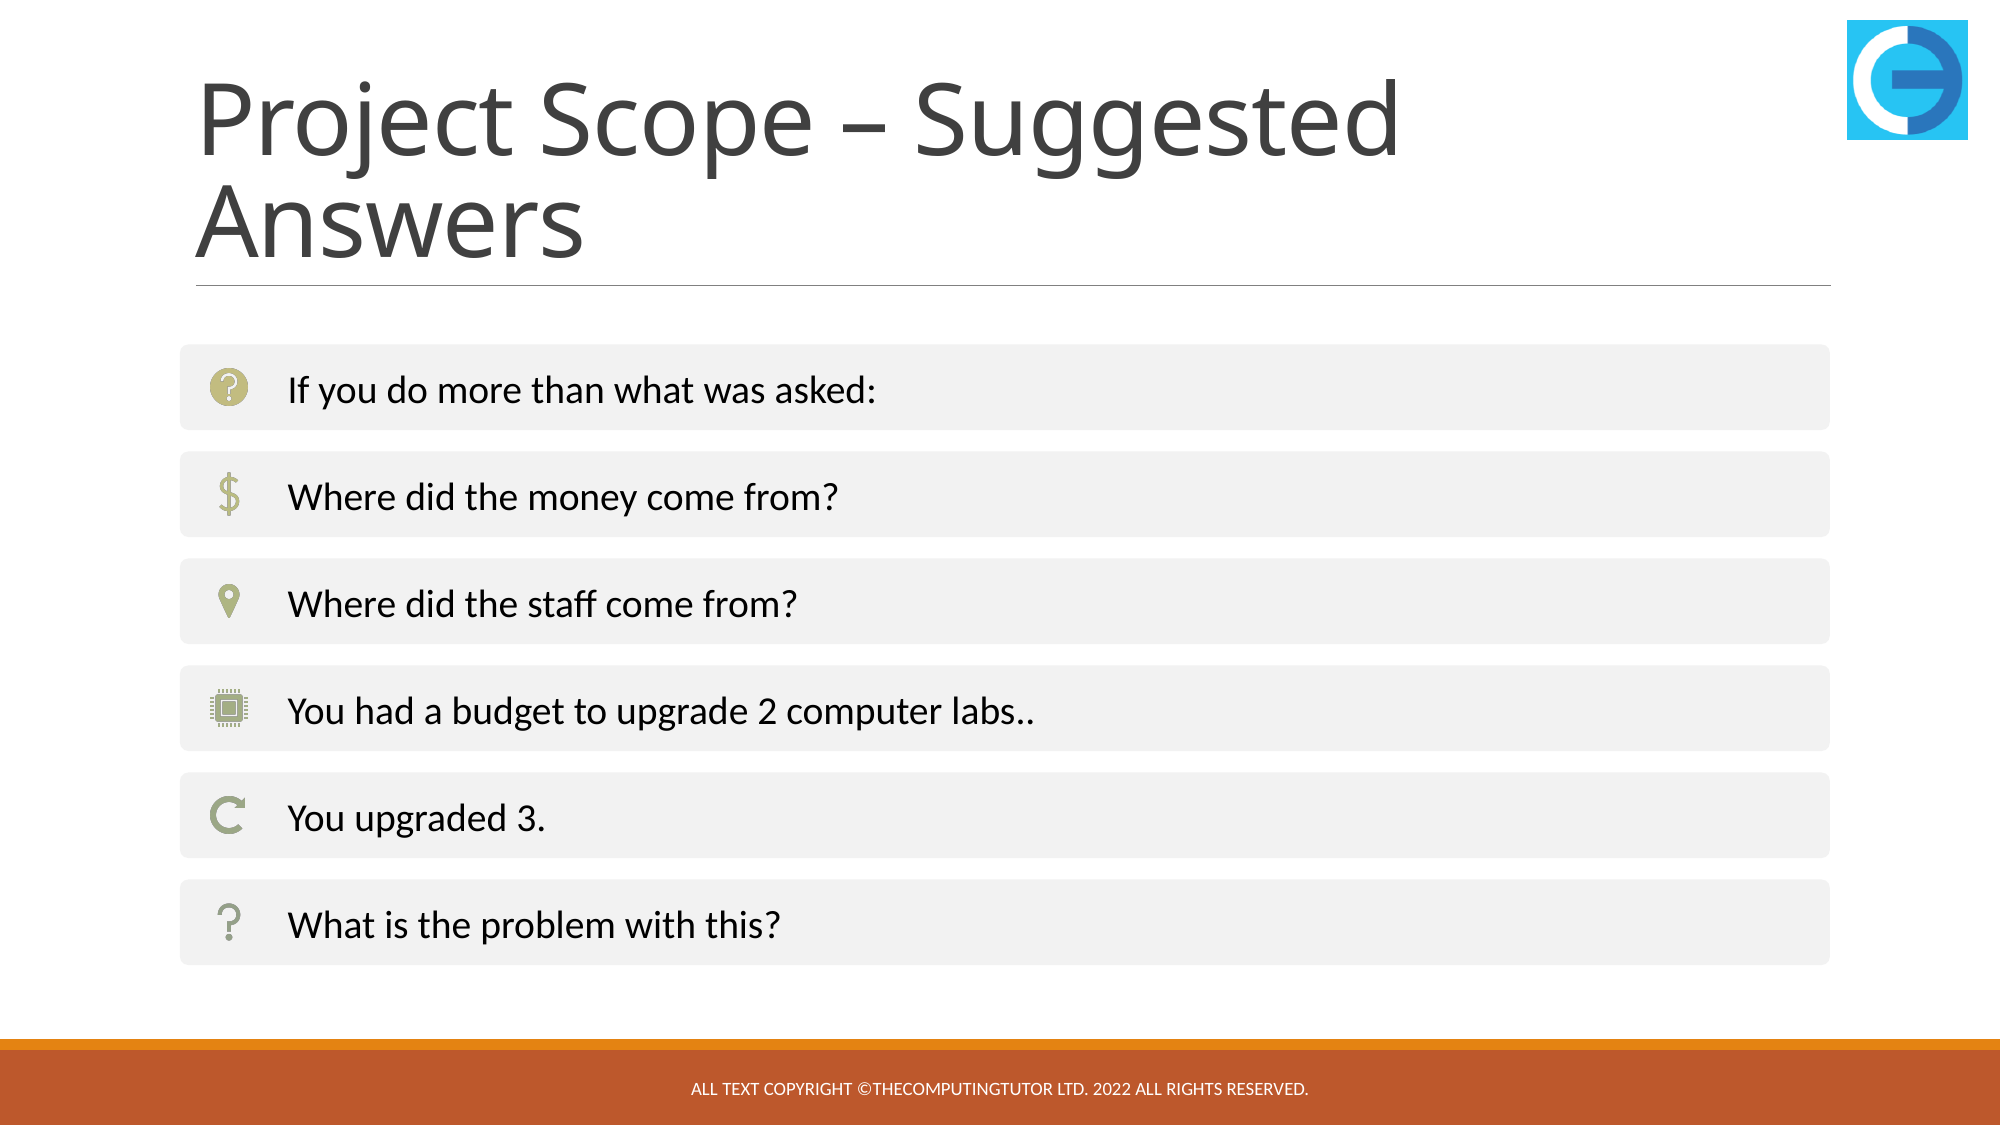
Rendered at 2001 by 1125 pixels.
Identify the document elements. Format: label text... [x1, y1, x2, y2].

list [179, 343, 1831, 966]
footer All text copyright ©TheComputingTutor Ltd. 2022 All rights Reserved. [604, 1059, 1396, 1120]
title Project Scope – Suggested Answers [180, 47, 1830, 285]
picture [1847, 20, 1968, 140]
